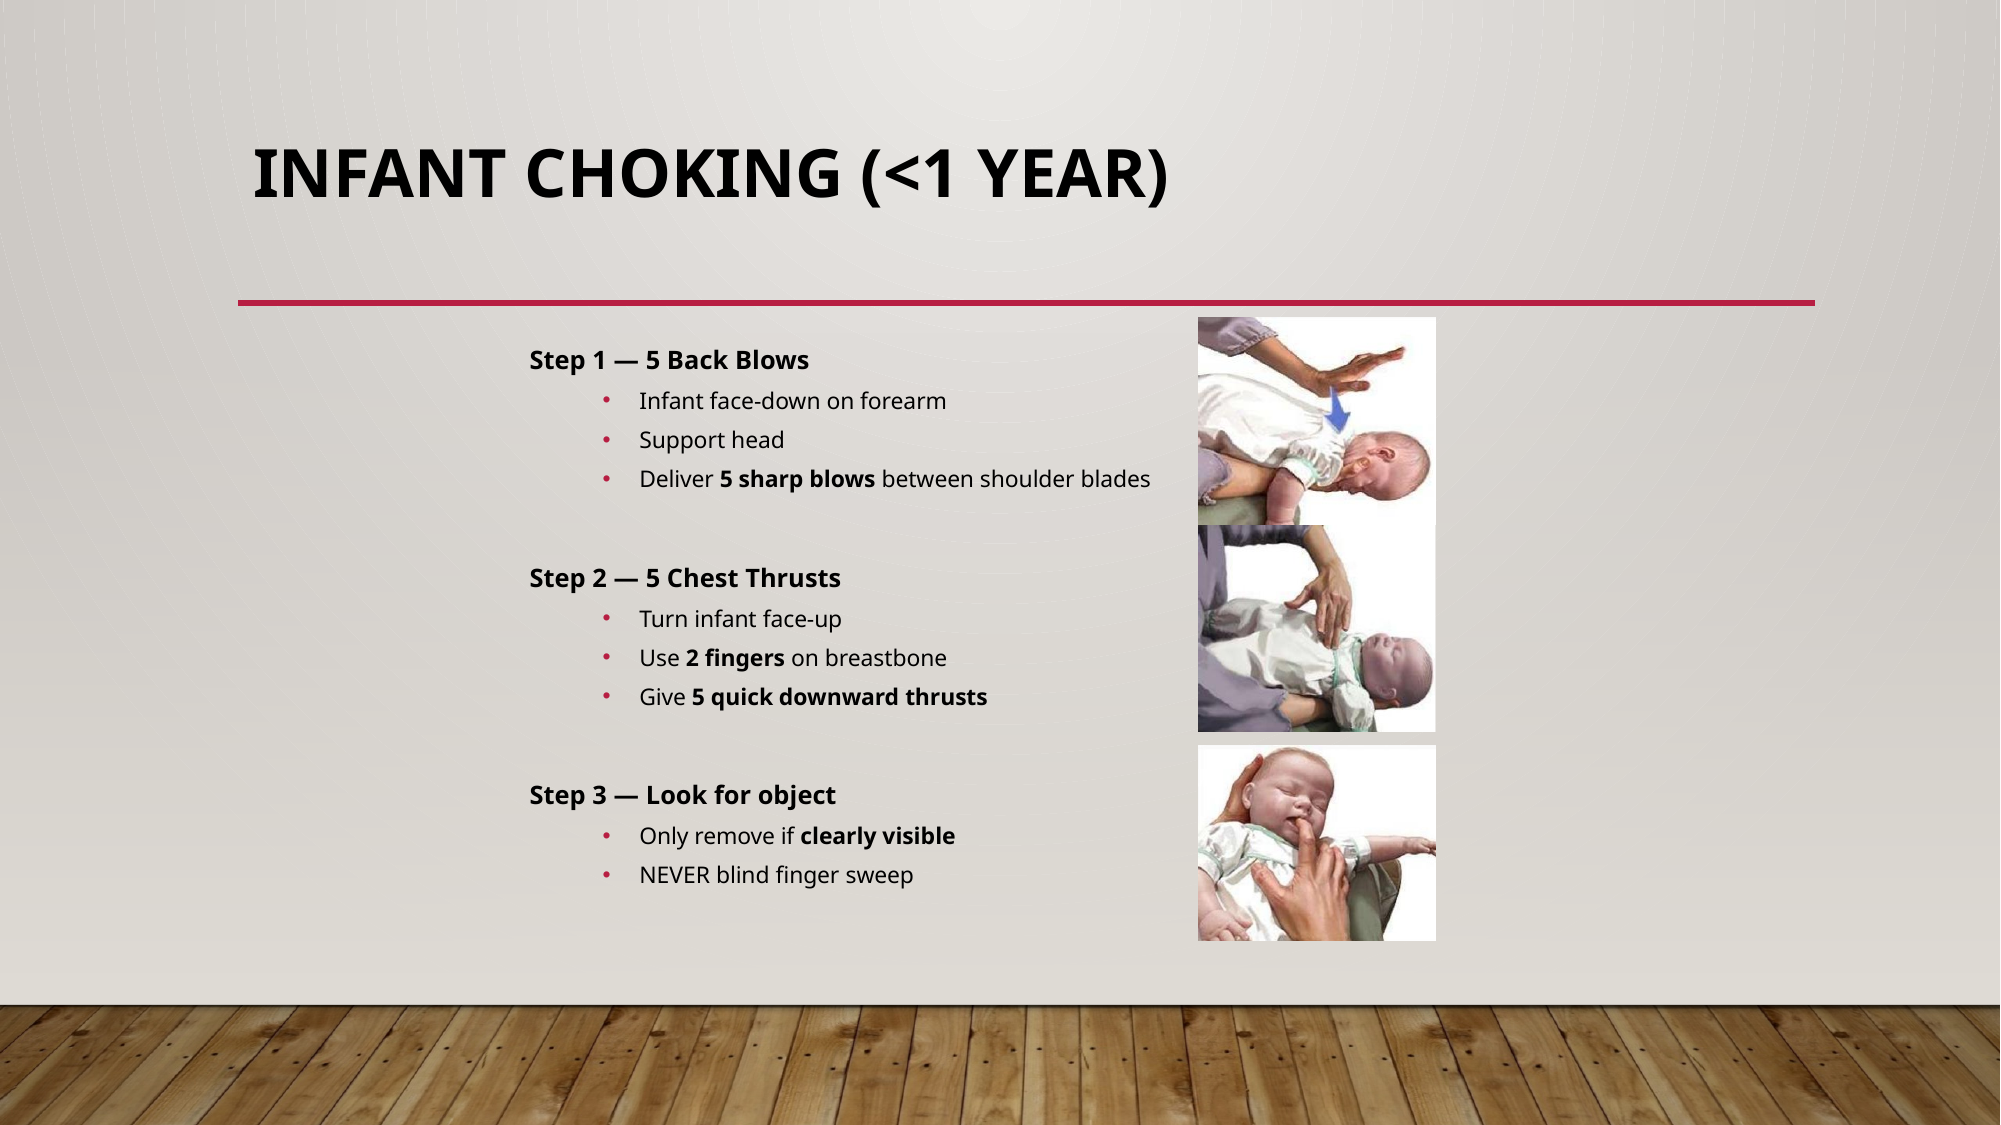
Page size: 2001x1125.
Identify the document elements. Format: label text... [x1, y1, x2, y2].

list Step 1 — 5 Back Blows Infant face-down on forearm Support head Deliver 5 sharp blows between shoulder blades Step 2 — 5 Chest Thrusts Turn infant face-up Use 2 fingers on breastbone Give 5 quick downward thrusts Step 3 — Look for object Only remove if clearly visible NEVER blind finger sweep [514, 330, 1814, 897]
picture [0, 1005, 2000, 1125]
title Infant Choking (<1 Year) [238, 131, 1814, 305]
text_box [1197, 317, 1436, 733]
picture [1197, 745, 1436, 941]
